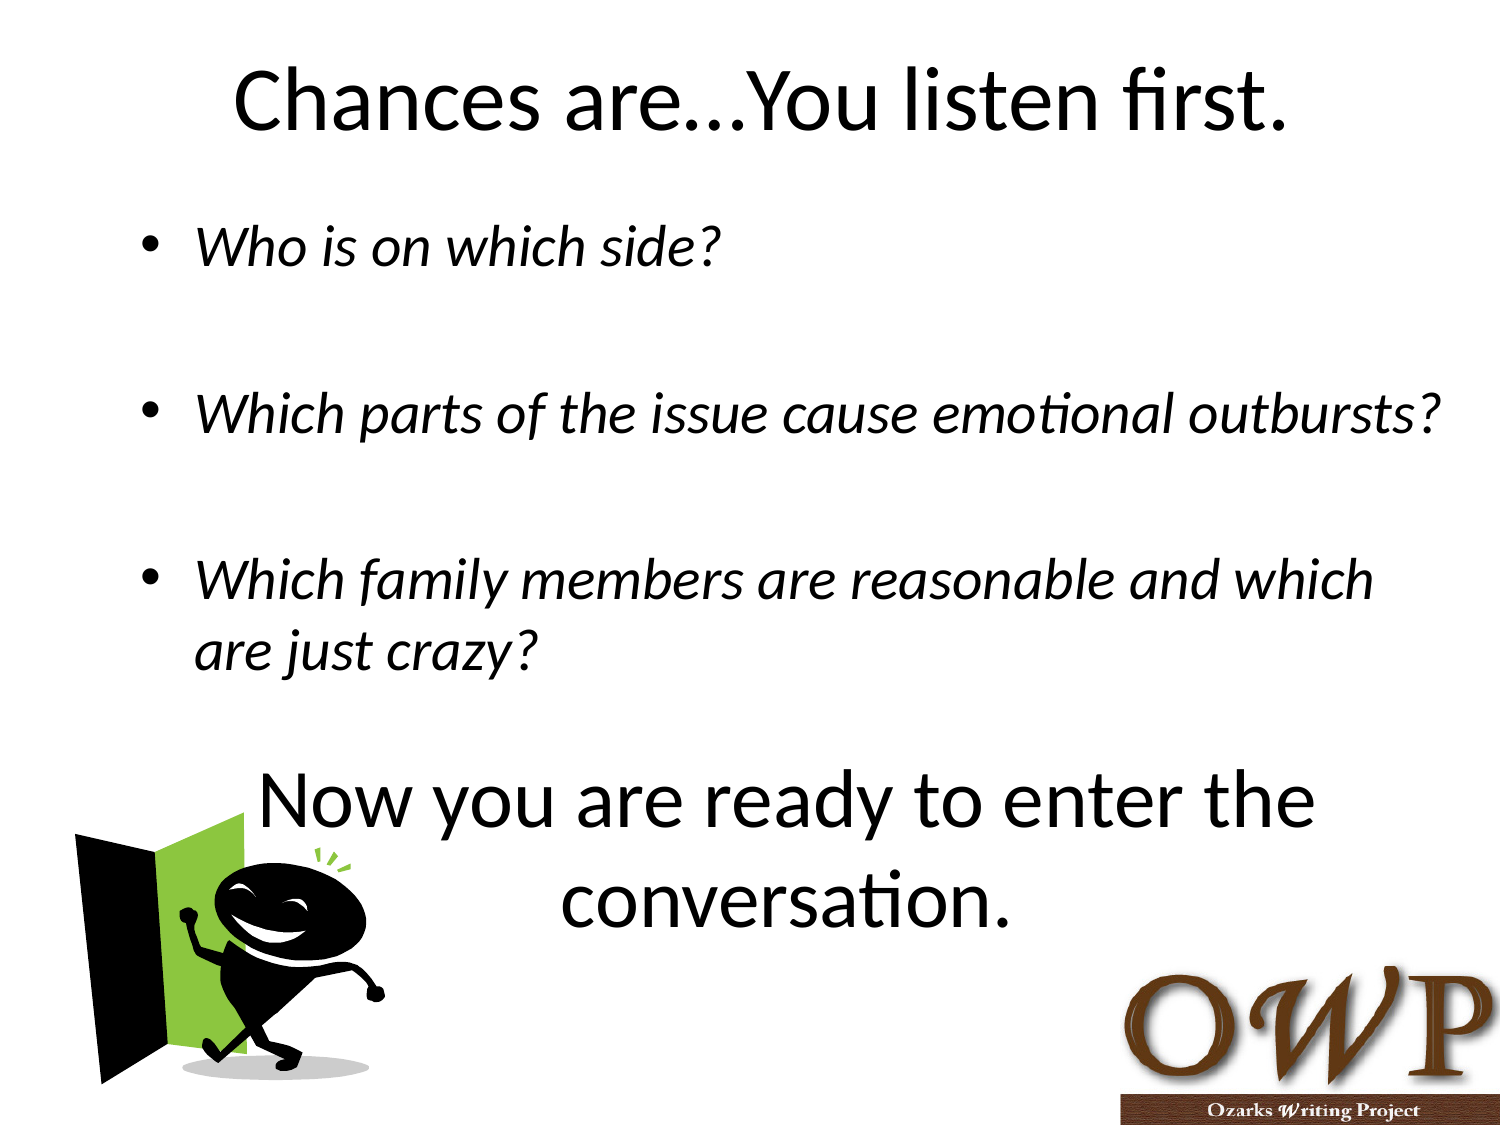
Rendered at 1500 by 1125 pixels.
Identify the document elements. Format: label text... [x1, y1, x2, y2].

picture [74, 812, 386, 1085]
picture [1120, 957, 1500, 1125]
text_box Now you are ready to enter the conversation. [224, 750, 1350, 938]
list Who is on which side? Which parts of the issue cause emotional outbursts? Which family members are reasonable and which are just crazy? [124, 199, 1463, 713]
title Chances are…You listen first. [87, 0, 1438, 188]
